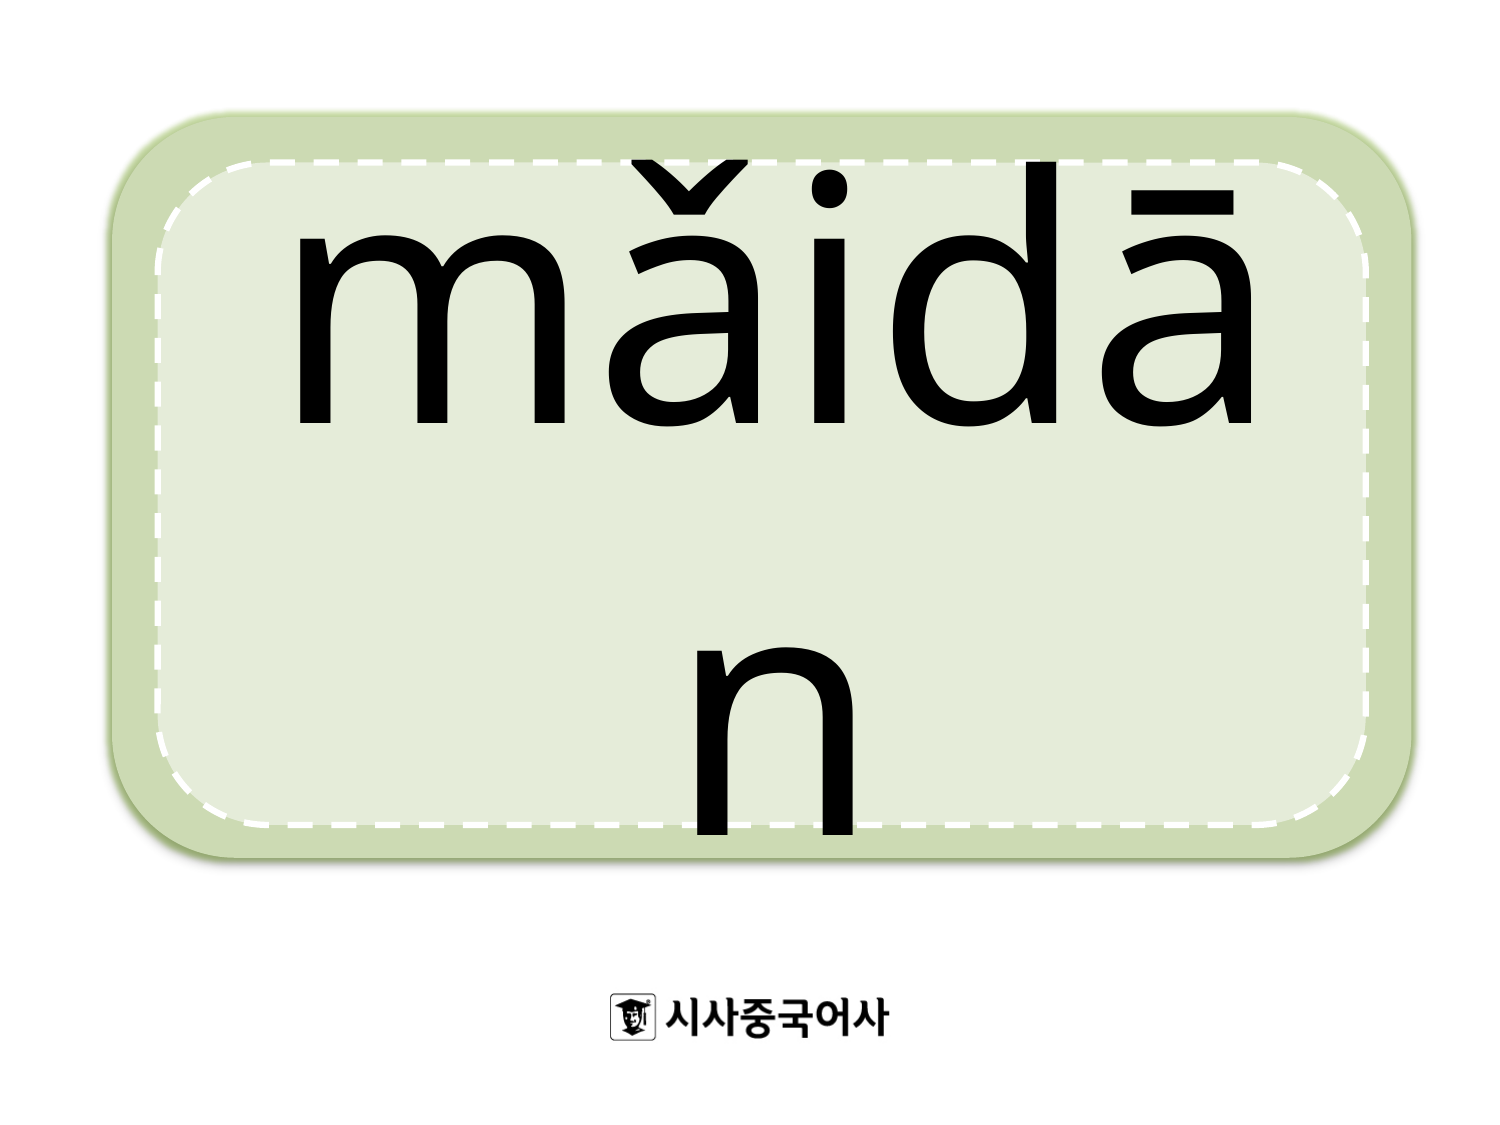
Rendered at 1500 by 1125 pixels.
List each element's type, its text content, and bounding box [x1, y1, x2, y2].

picture [602, 987, 898, 1047]
text_box mǎidān [171, 160, 1380, 824]
